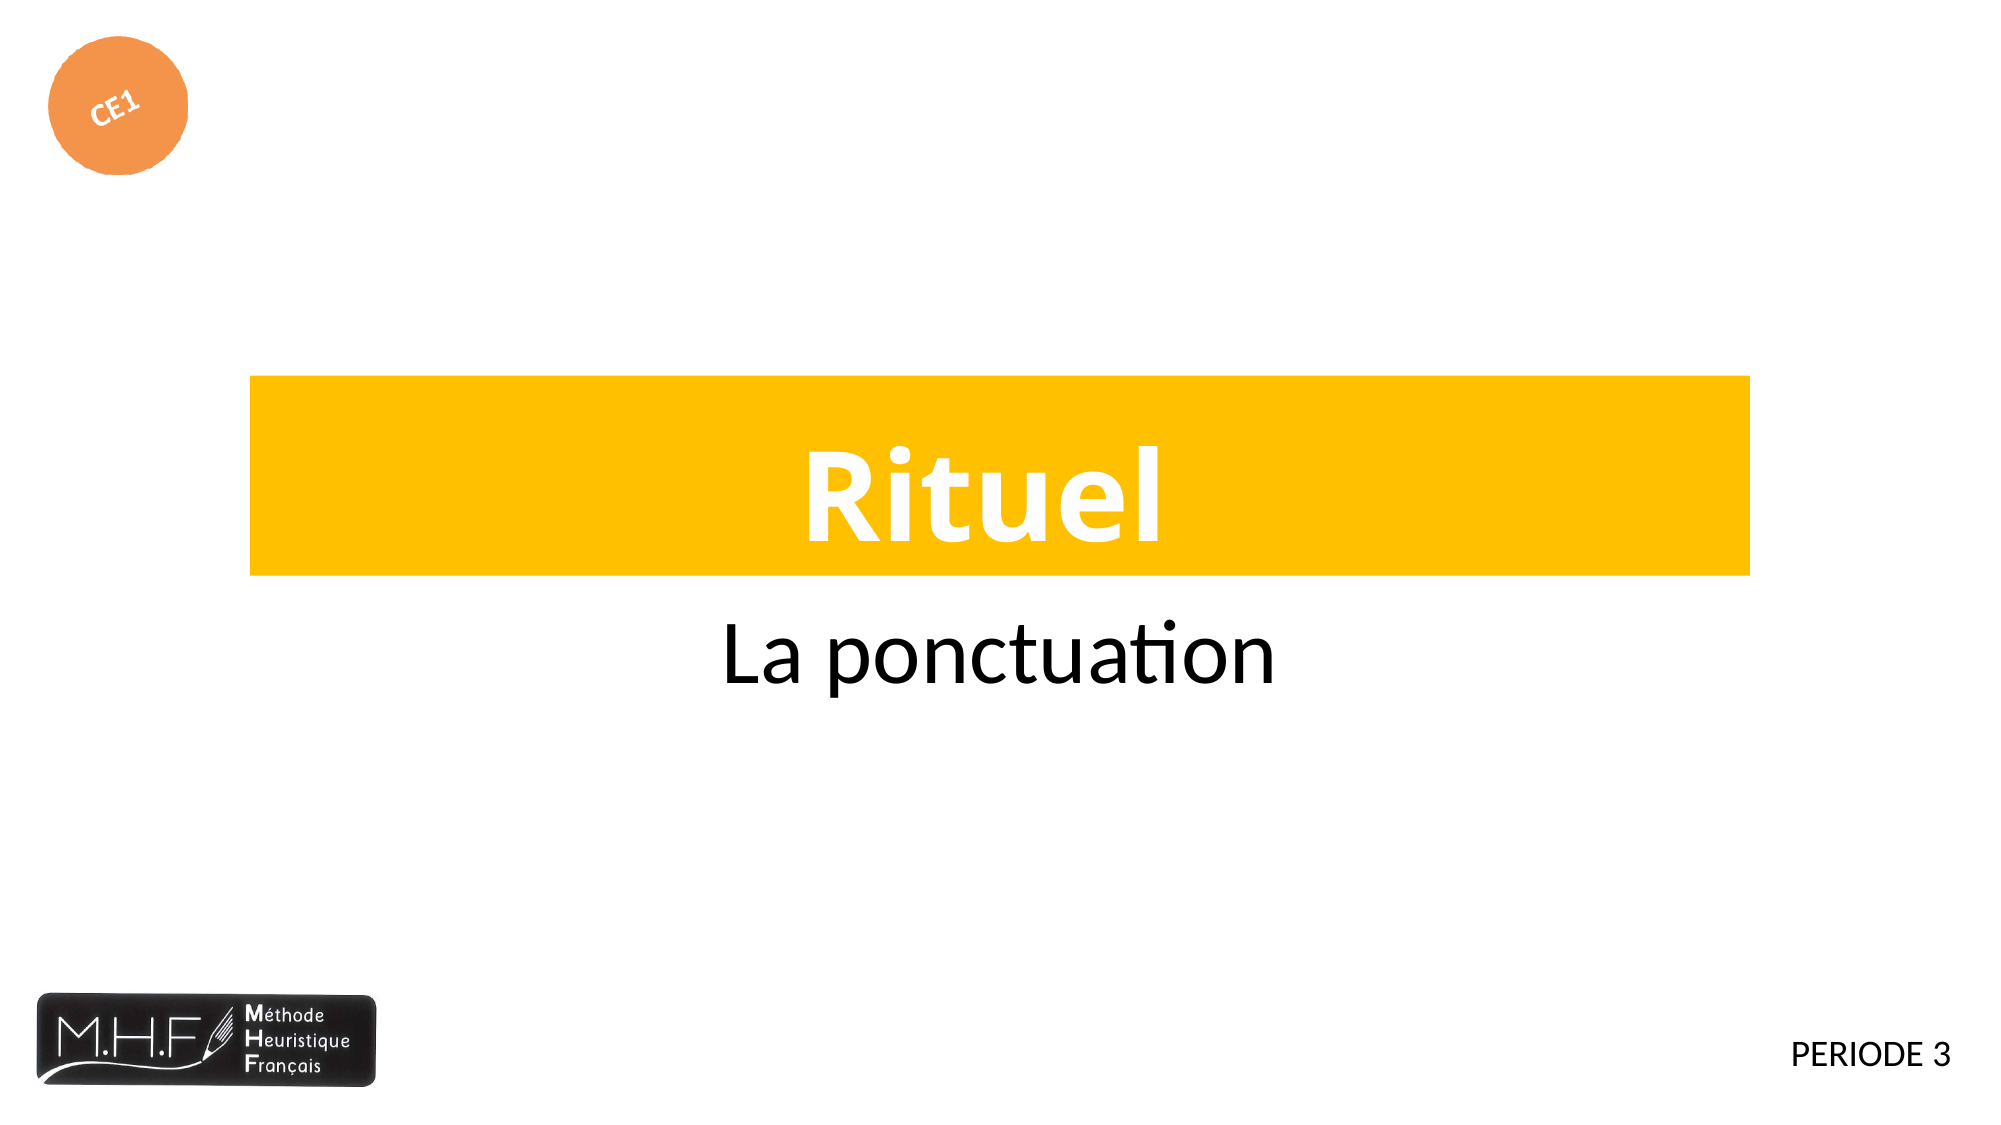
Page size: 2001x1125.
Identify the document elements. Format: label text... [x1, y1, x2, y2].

text_box PERIODE 3 [1362, 1021, 1967, 1082]
picture [48, 36, 188, 175]
picture [33, 990, 379, 1089]
subtitle La ponctuation [249, 597, 1750, 869]
title Rituel [249, 375, 1750, 576]
